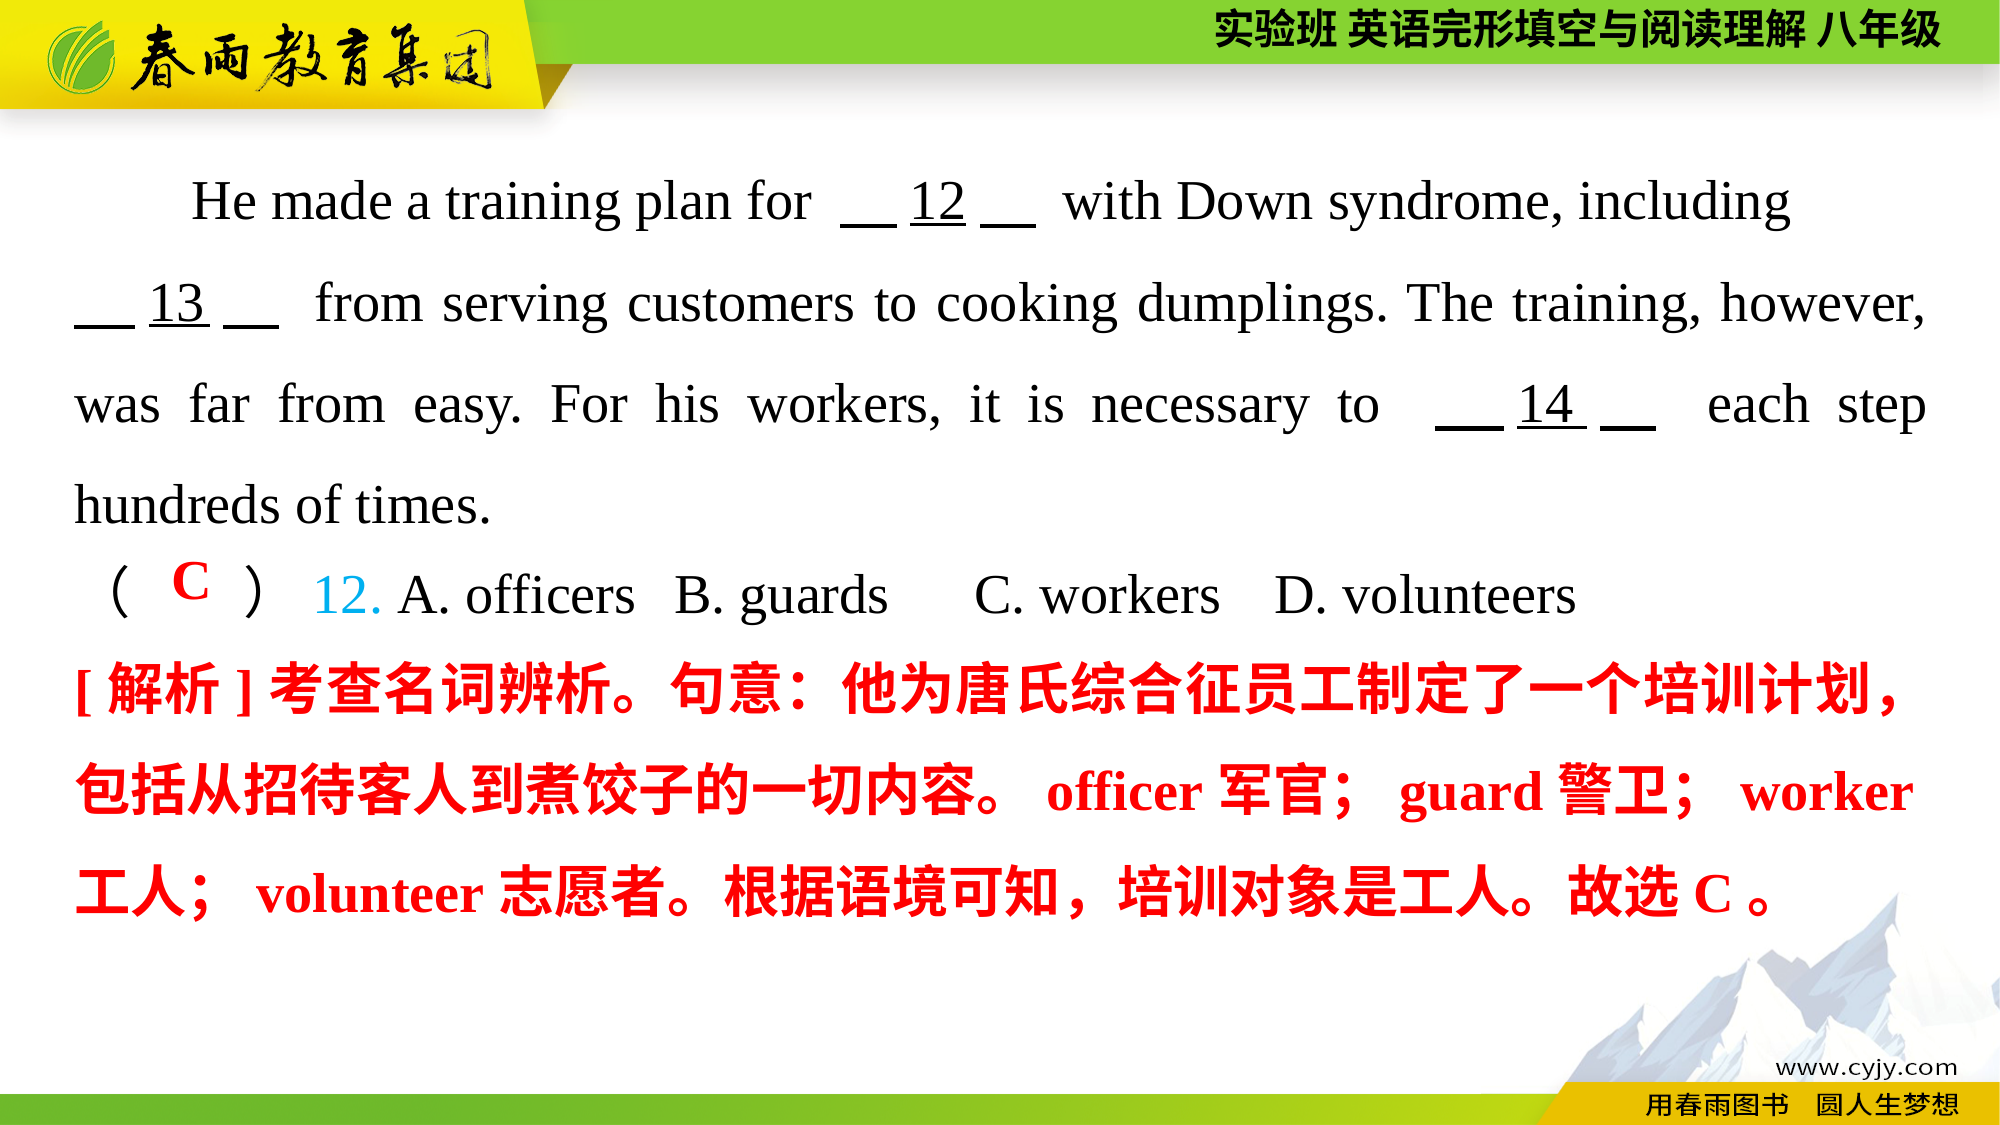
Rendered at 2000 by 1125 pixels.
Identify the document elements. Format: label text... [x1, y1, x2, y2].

text_box C [156, 536, 227, 612]
picture [0, 0, 2000, 1125]
list He made a training plan for 12 with Down syndrome, including 13 from serving customers to cooking dumplings. The training, however, was far from easy. For his workers, it is necessary to 14 each step hundreds of times. [59, 122, 1944, 516]
text_box [解析]考查名词辨析。句意：他为唐氏综合征员工制定了一个培训计划，包括从招待客人到煮饺子的一切内容。officer军官；guard警卫；worker工人；volunteer志愿者。根据语境可知，培训对象是工人。故选C。 [59, 612, 1944, 931]
text_box （ ）12. A. officers B. guards C. workers D. volunteers [59, 516, 1944, 612]
